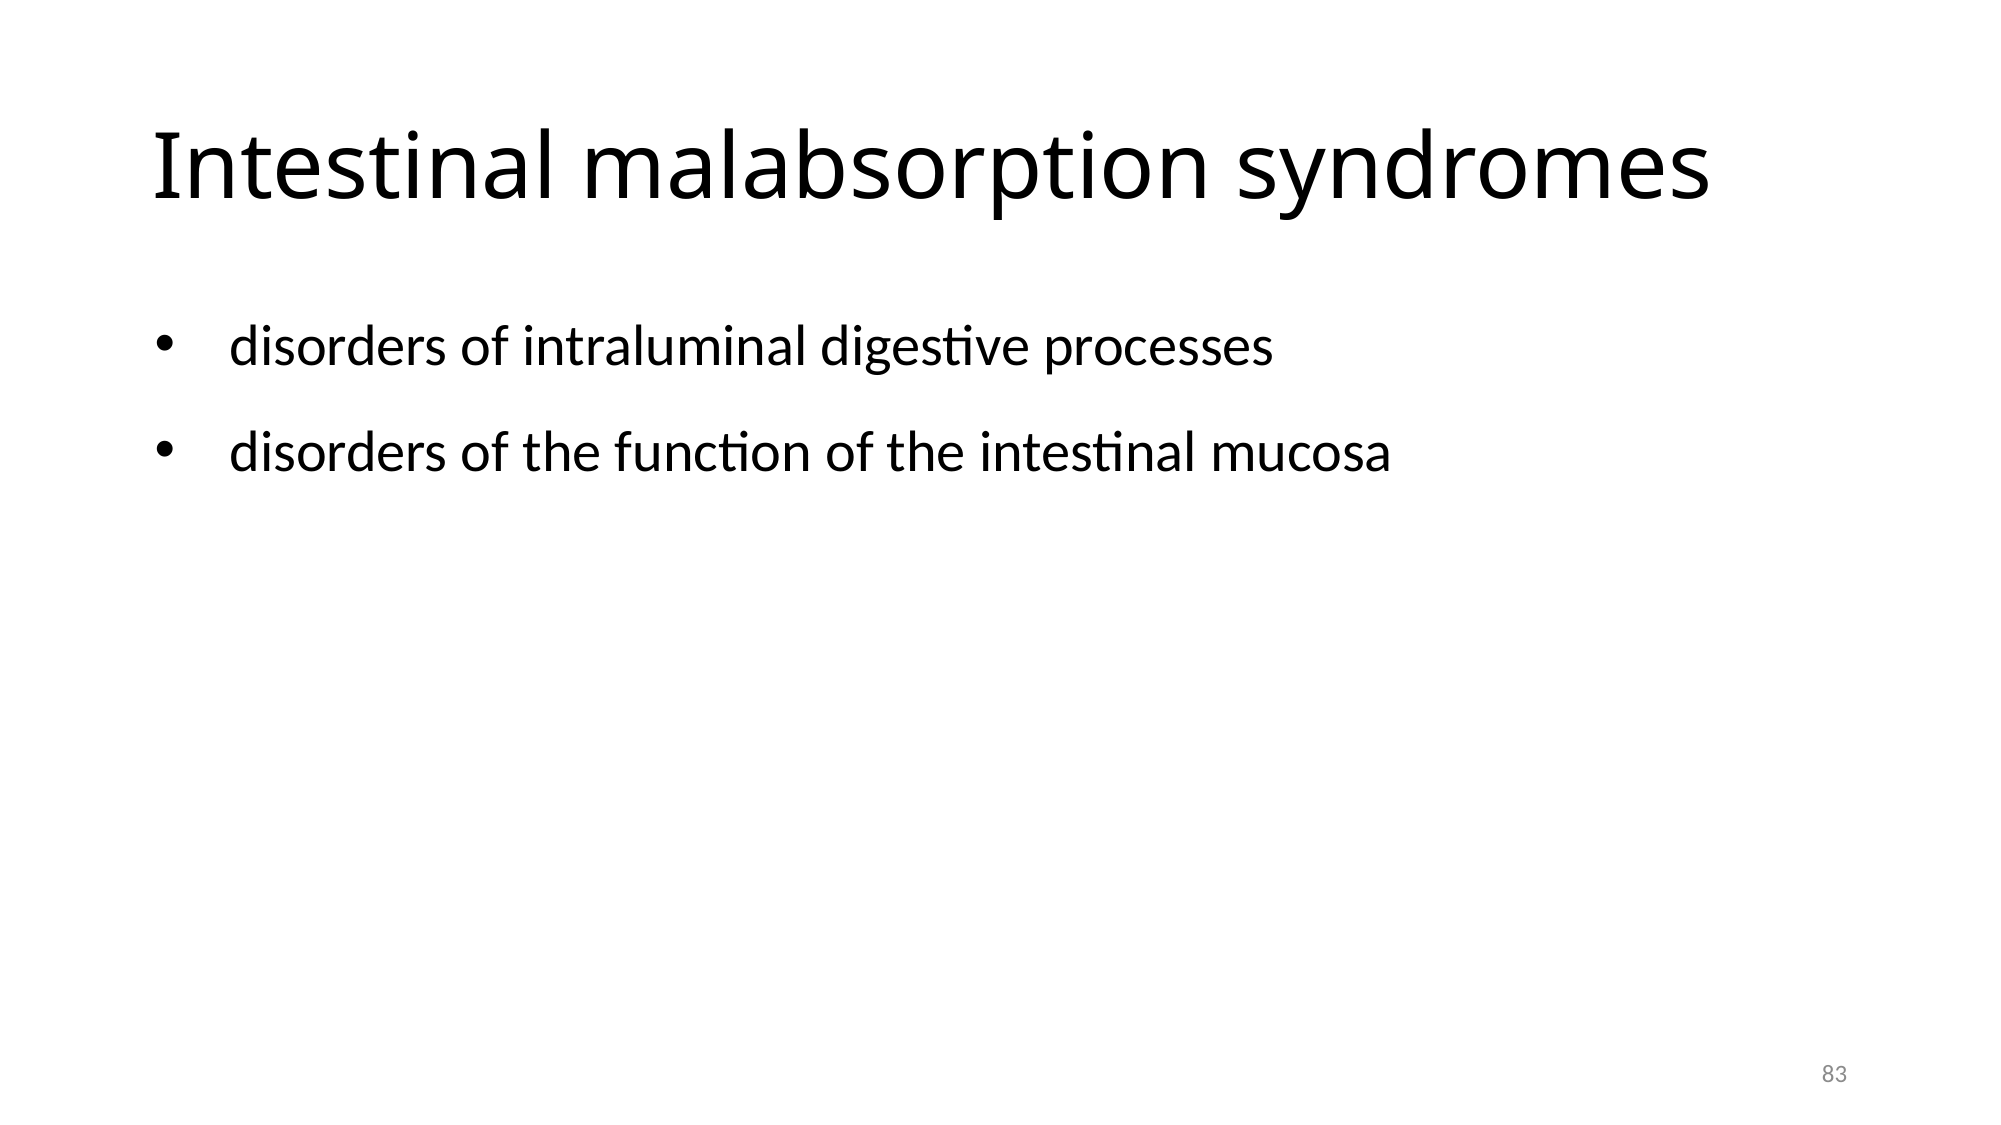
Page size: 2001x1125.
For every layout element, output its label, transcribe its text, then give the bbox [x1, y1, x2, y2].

title Intestinal malabsorption syndromes [137, 59, 1863, 278]
slide_number 83 [1412, 1042, 1863, 1103]
list disorders of intraluminal digestive processes disorders of the function of the intestinal mucosa [137, 299, 1863, 1014]
